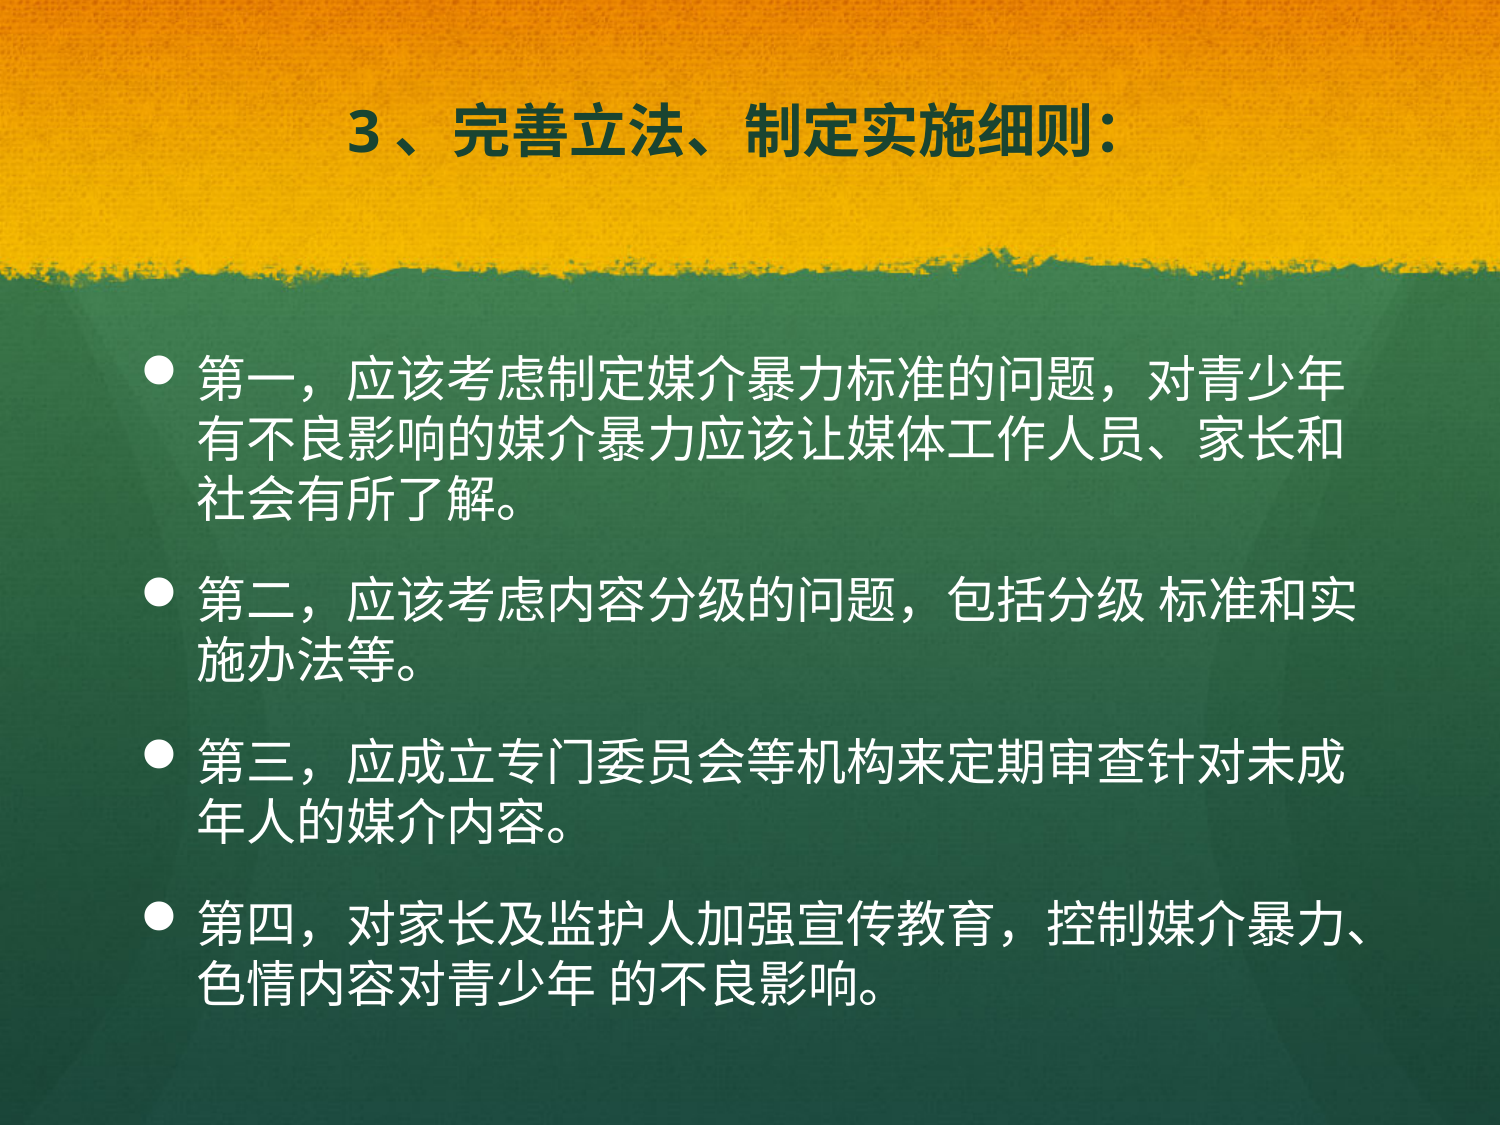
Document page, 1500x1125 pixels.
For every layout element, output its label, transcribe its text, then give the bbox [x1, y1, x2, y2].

list 第一，应该考虑制定媒介暴力标准的问题，对青少年有不良影响的媒介暴力应该让媒体工作人员、家长和社会有所了解。 第二，应该考虑内容分级的问题，包括分级 标准和实施办法等。 第三，应成立专门委员会等机构来定期审查针对未成年人的媒介内容。 第四，对家长及监护人加强宣传教育，控制媒介暴力、色情内容对青少年 的不良影响。 [125, 339, 1375, 1026]
title 3、完善立法、制定实施细则： [125, 13, 1375, 246]
picture [0, 0, 1500, 1125]
